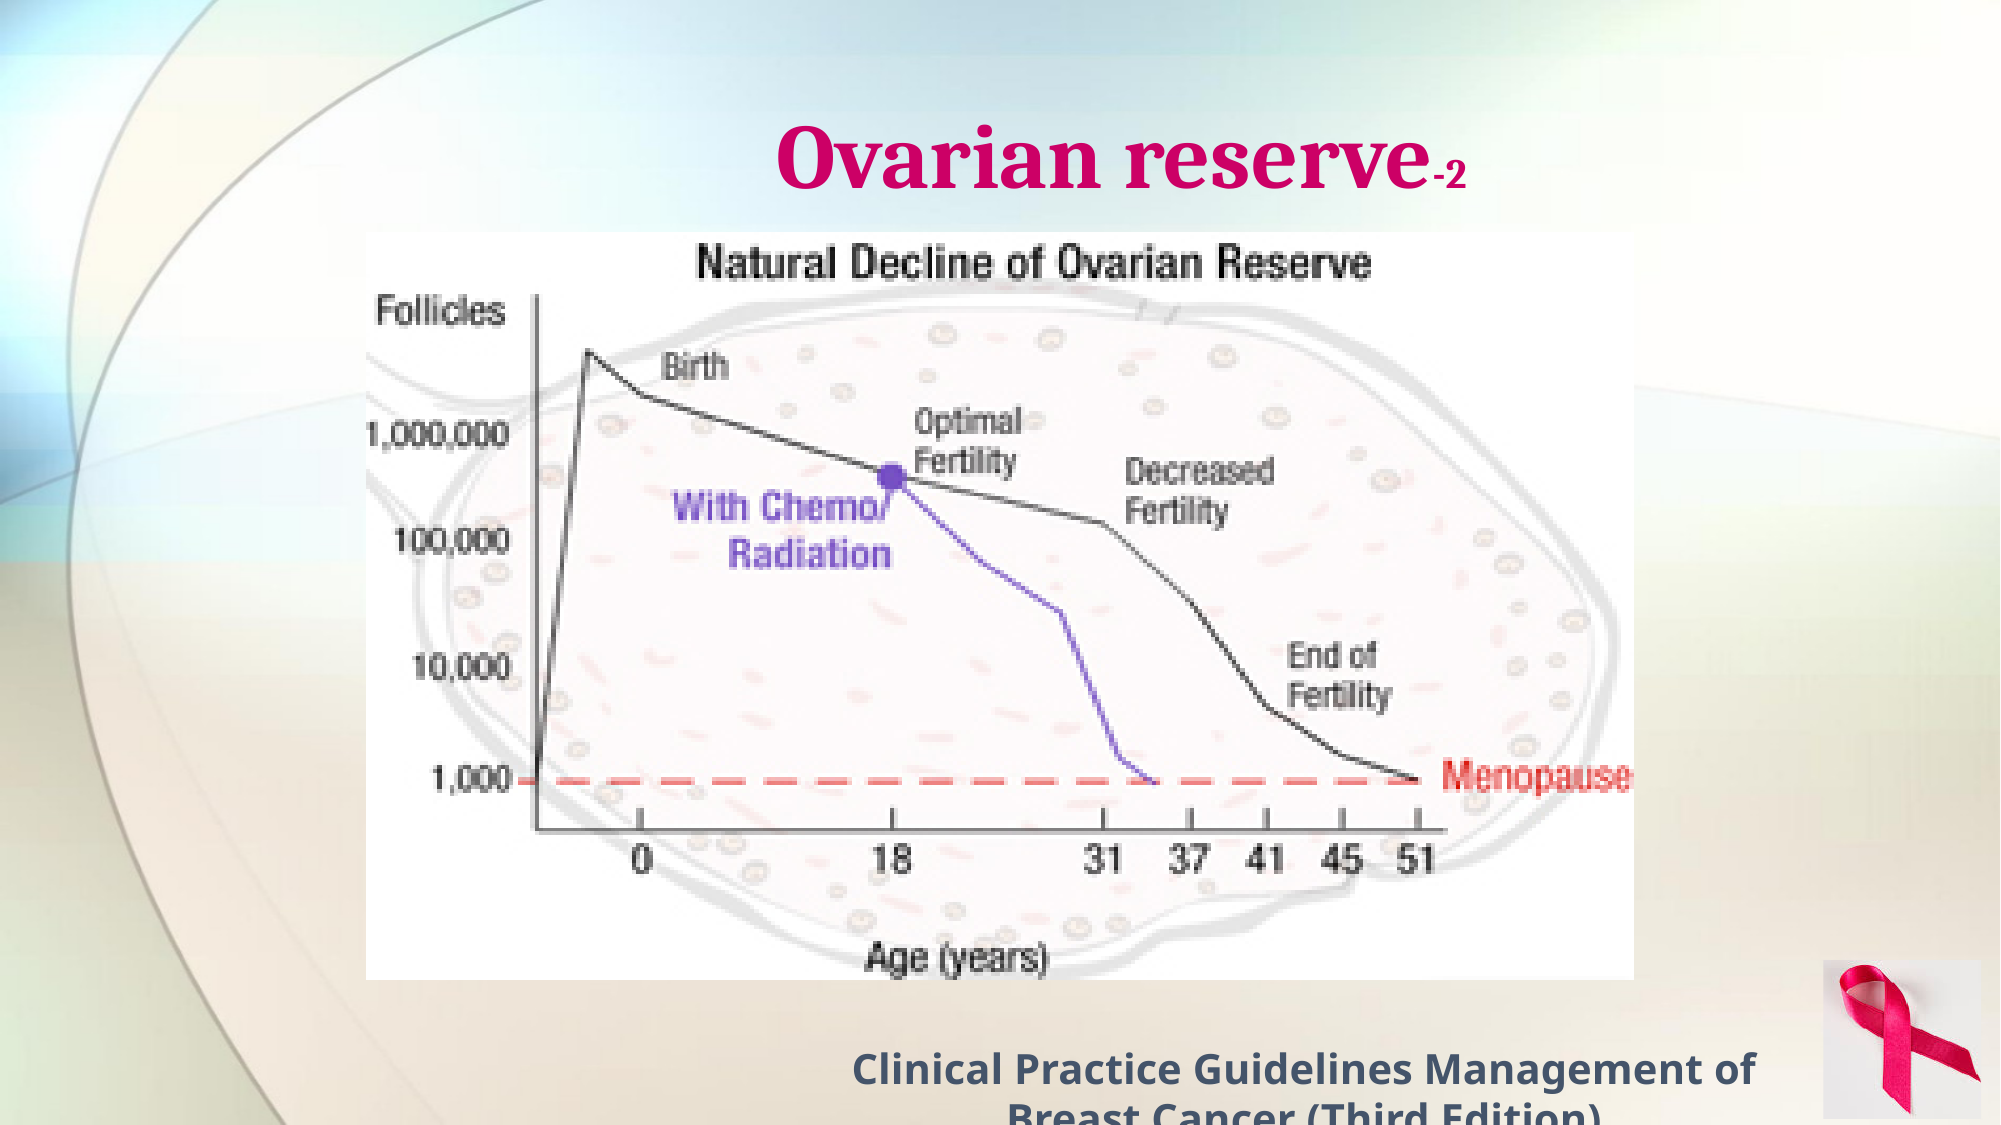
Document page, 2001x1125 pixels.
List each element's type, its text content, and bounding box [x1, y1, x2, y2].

title Ovarian reserve-2 [381, 43, 1863, 261]
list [365, 232, 1635, 981]
picture [0, 0, 2001, 1125]
slide_number 6 [1325, 1042, 1813, 1103]
text_box Clinical Practice Guidelines Management of Breast Cancer (Third Edition) [788, 1035, 1820, 1125]
